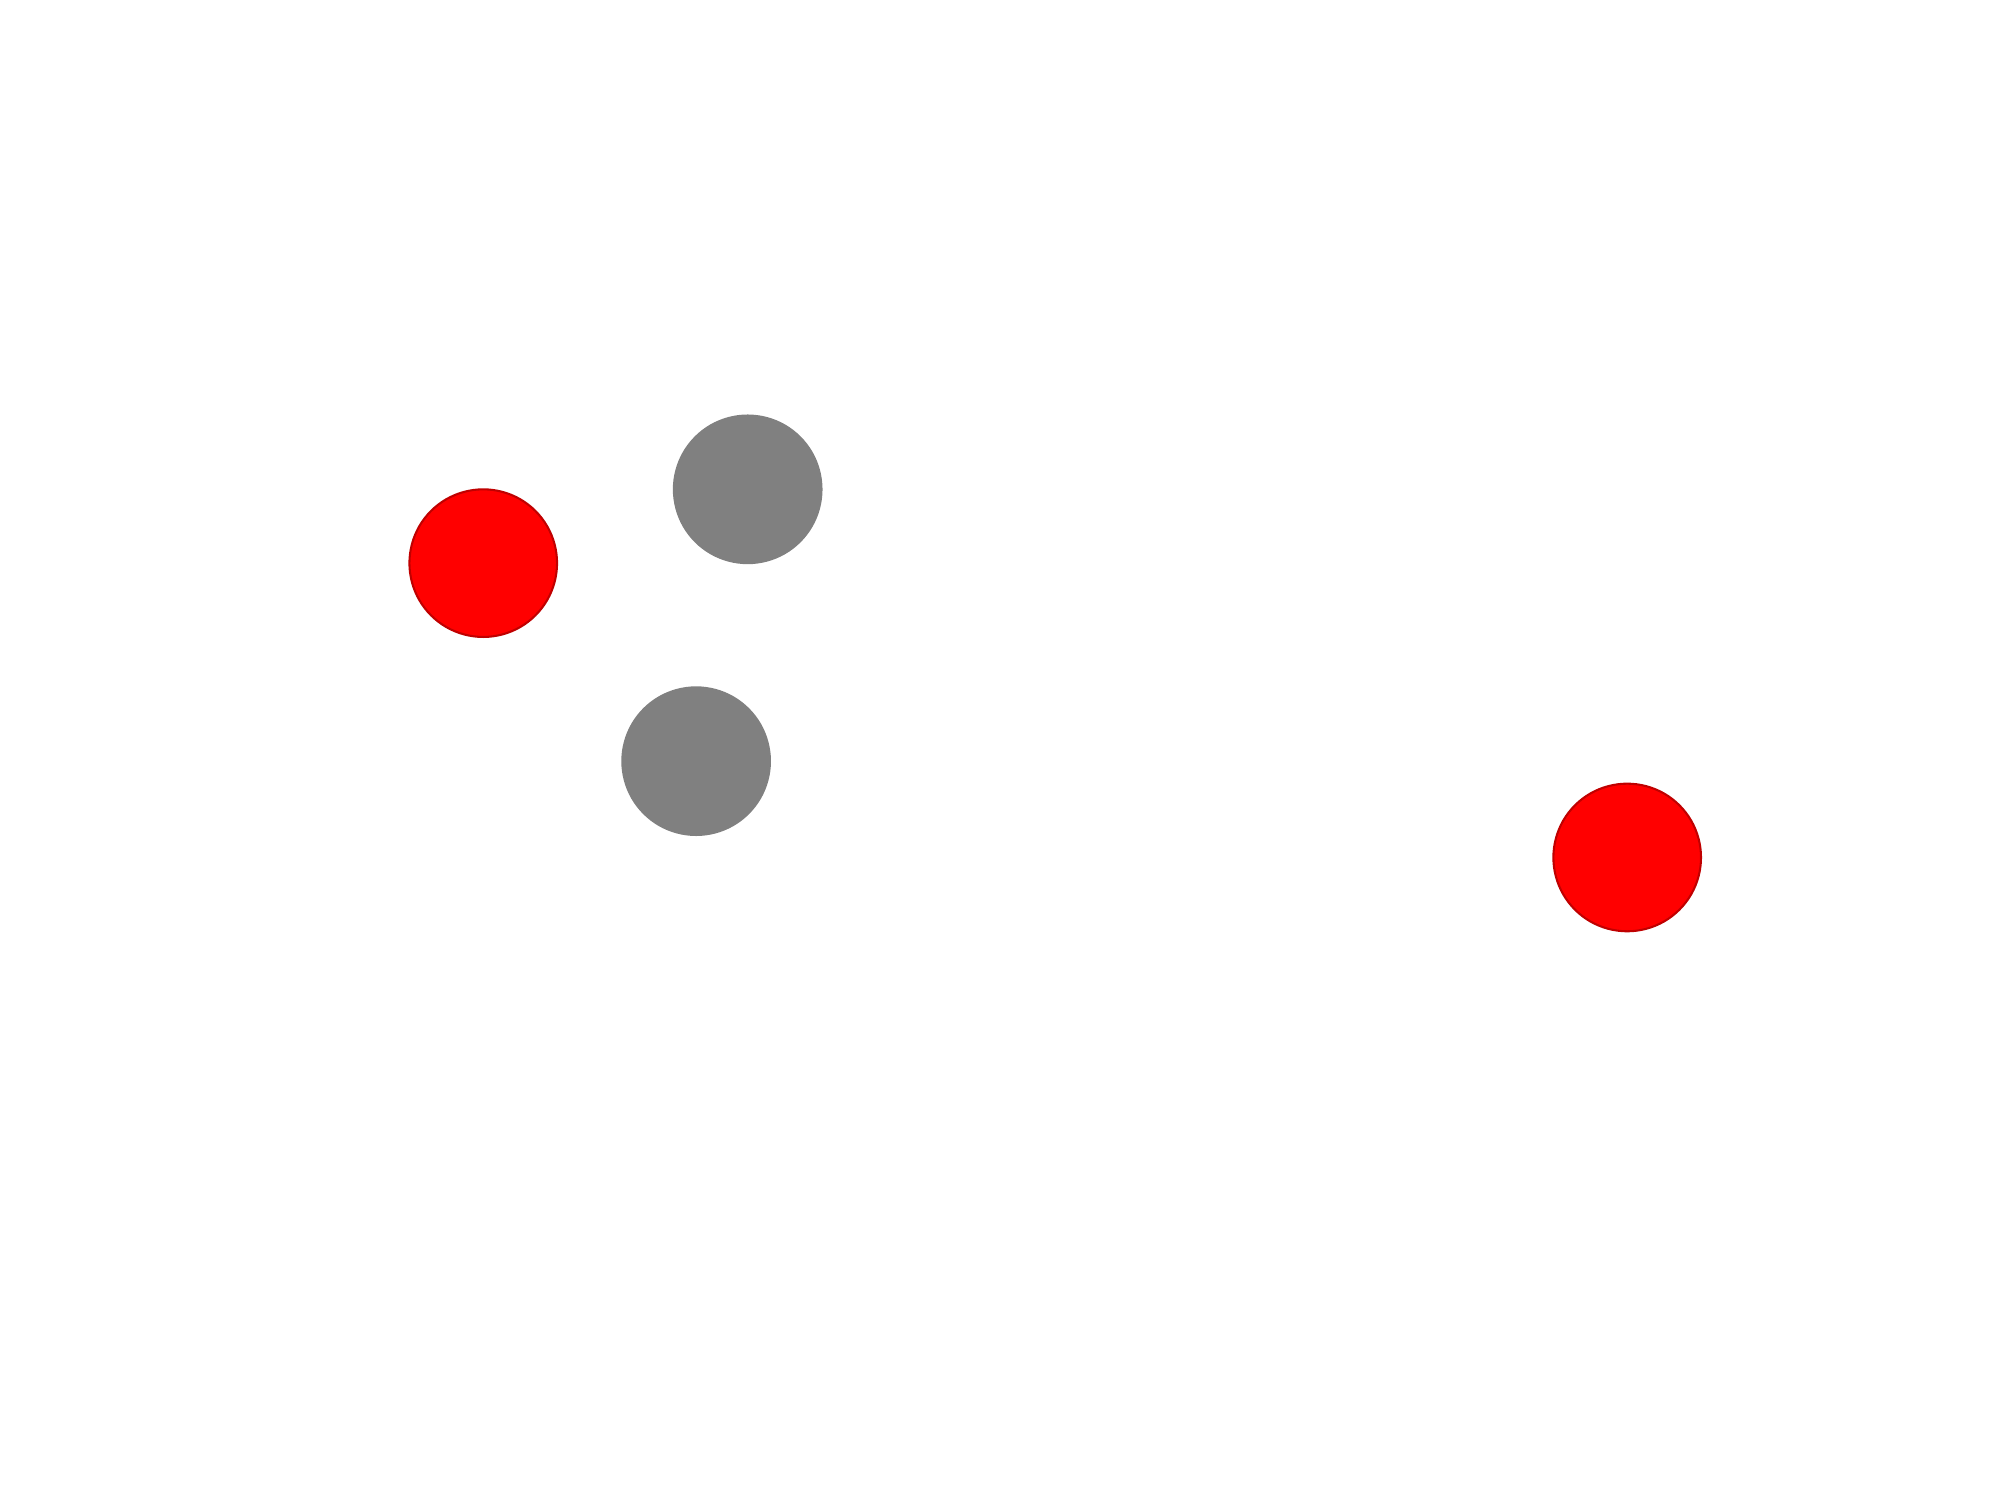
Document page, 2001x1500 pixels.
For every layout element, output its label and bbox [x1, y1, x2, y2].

text_box [621, 686, 771, 837]
text_box [1552, 782, 1703, 933]
text_box [408, 488, 559, 639]
text_box [672, 414, 823, 565]
